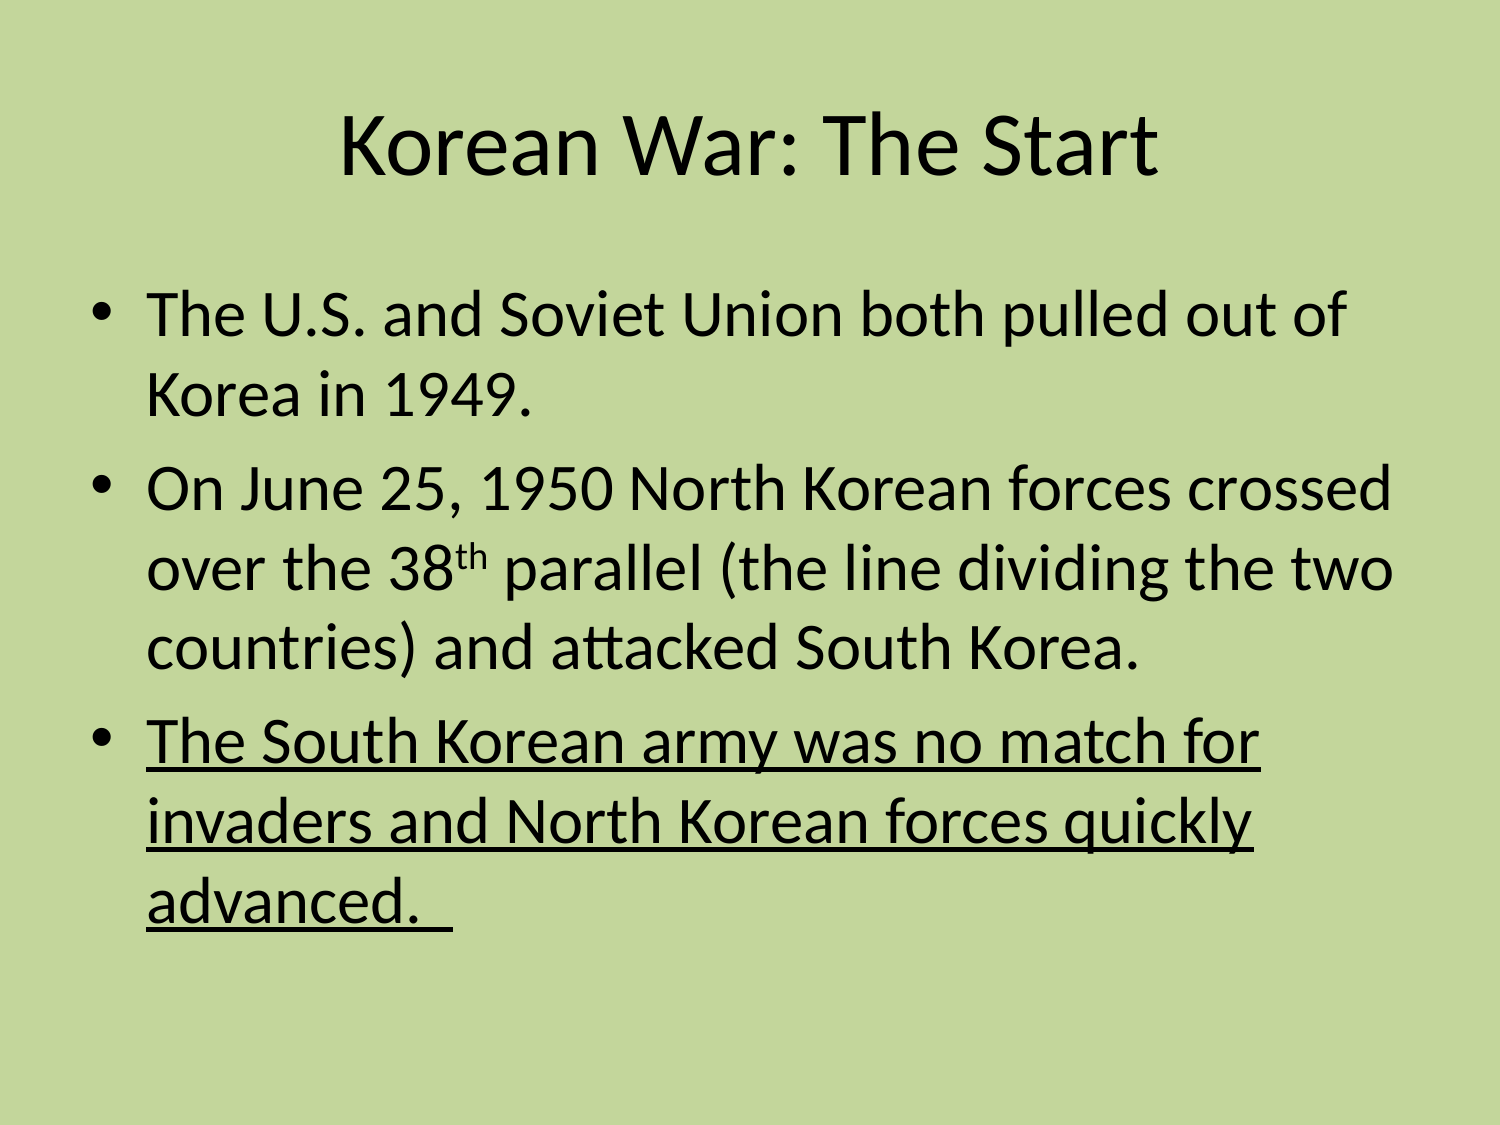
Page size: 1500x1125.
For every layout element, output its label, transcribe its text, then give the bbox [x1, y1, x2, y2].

title Korean War: The Start [75, 45, 1425, 233]
list The U.S. and Soviet Union both pulled out of Korea in 1949. On June 25, 1950 North Korean forces crossed over the 38th parallel (the line dividing the two countries) and attacked South Korea. The South Korean army was no match for invaders and North Korean forces quickly advanced. [75, 262, 1425, 1005]
